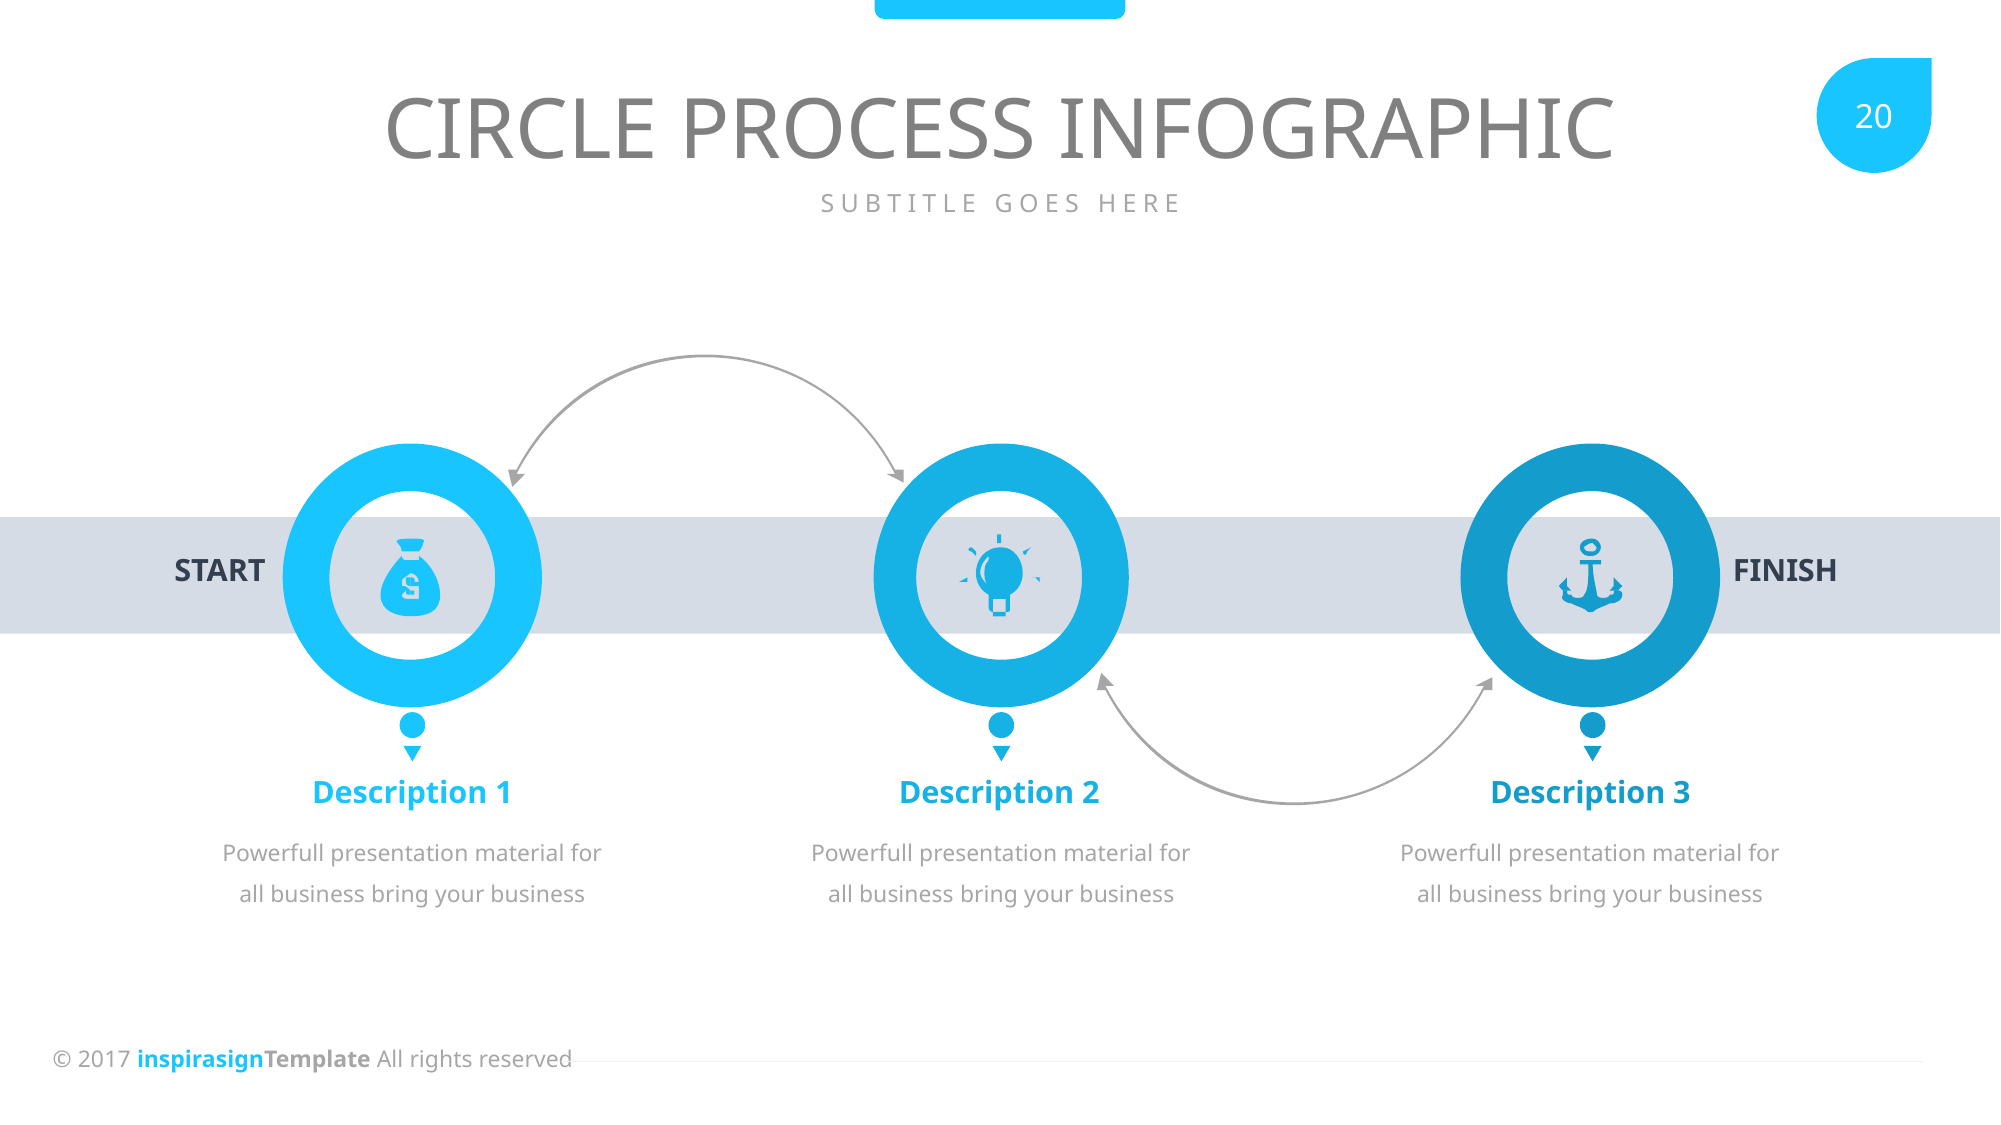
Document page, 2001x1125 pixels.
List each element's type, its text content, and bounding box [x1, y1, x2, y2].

text_box [917, 517, 1081, 634]
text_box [380, 538, 441, 617]
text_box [399, 711, 426, 762]
text_box Description 2 [884, 765, 1115, 817]
text_box SUBTITLE GOES HERE [805, 180, 1195, 225]
text_box [330, 517, 495, 634]
text_box [529, 517, 886, 634]
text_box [1579, 711, 1606, 762]
text_box [508, 354, 904, 487]
text_box Description 3 [1475, 765, 1706, 817]
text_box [1558, 538, 1623, 613]
text_box Powerfull presentation material for all business bring your business [781, 817, 1221, 915]
text_box [282, 443, 542, 708]
text_box START [159, 543, 281, 595]
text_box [958, 534, 1044, 617]
text_box Powerfull presentation material for all business bring your business [192, 817, 632, 915]
text_box [1116, 517, 1474, 634]
text_box FINISH [1718, 543, 1853, 595]
text_box [873, 443, 1129, 708]
text_box [1508, 517, 1673, 634]
text_box [1460, 443, 1719, 708]
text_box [988, 711, 1015, 762]
text_box Powerfull presentation material for all business bring your business [1370, 817, 1810, 915]
text_box [1707, 517, 2000, 634]
text_box CIRCLE PROCESS INFOGRAPHIC [368, 68, 1632, 183]
text_box [1096, 672, 1493, 806]
text_box Description 1 [297, 765, 528, 817]
text_box [0, 517, 296, 634]
